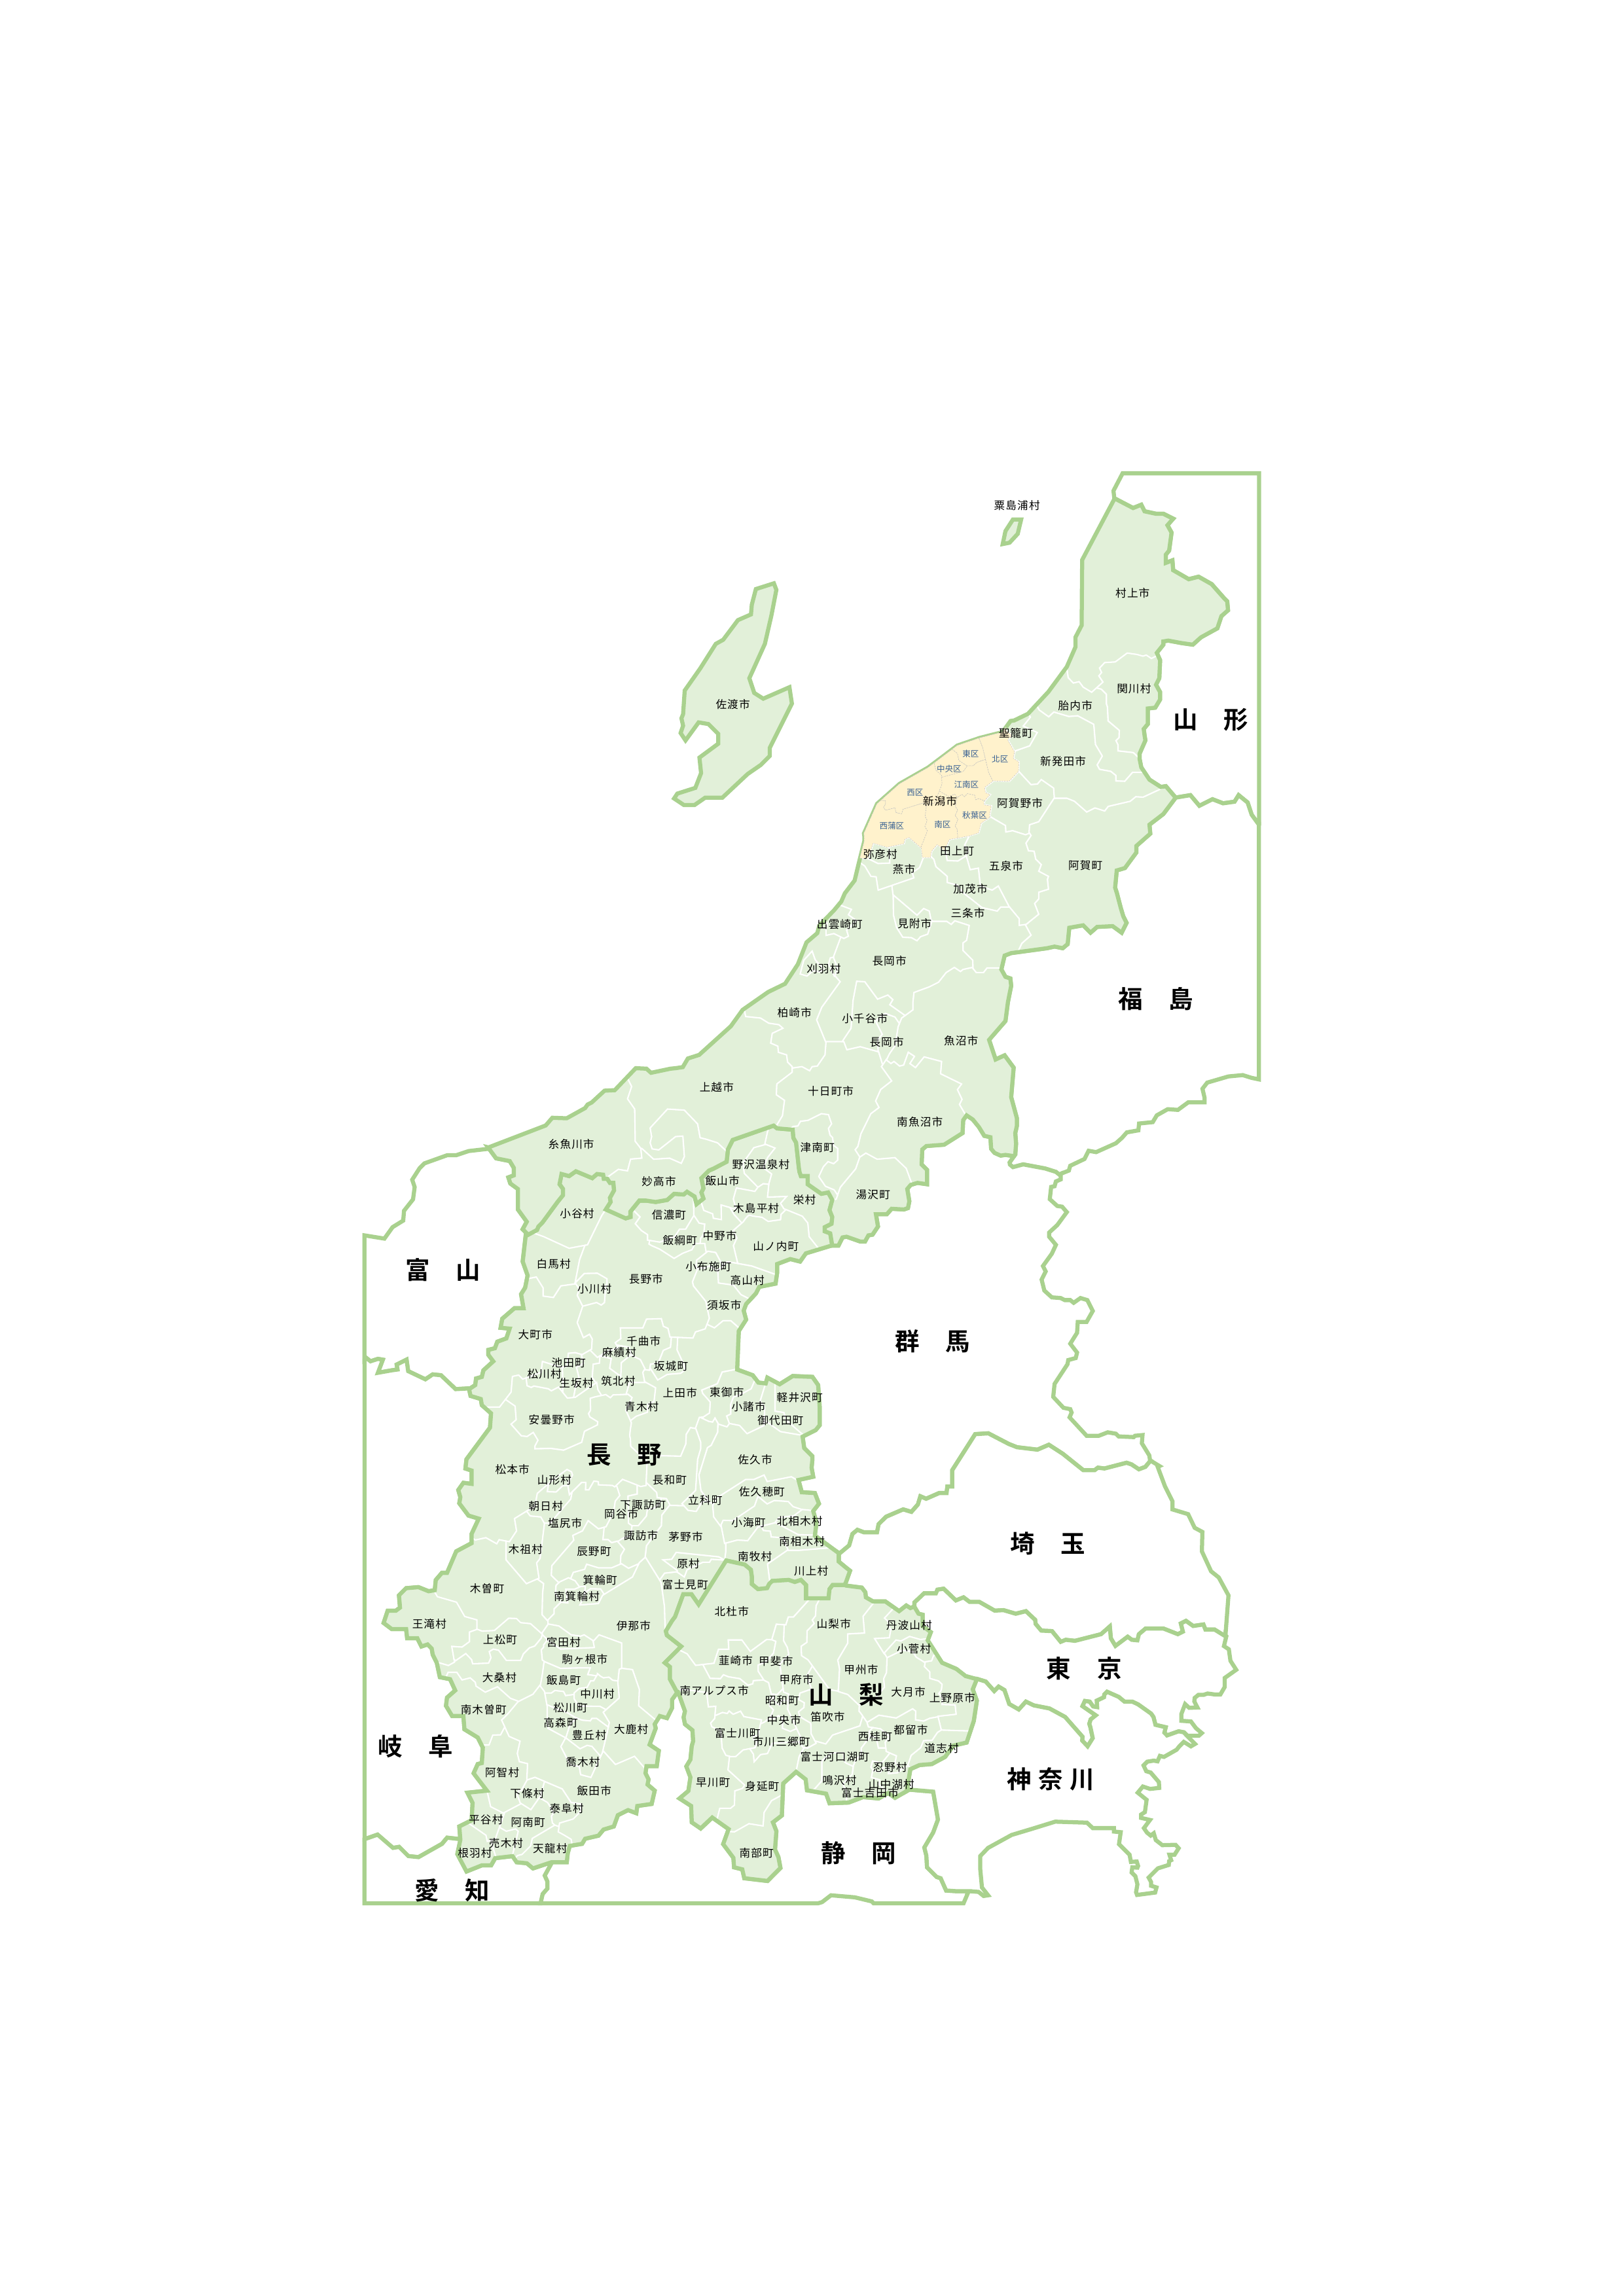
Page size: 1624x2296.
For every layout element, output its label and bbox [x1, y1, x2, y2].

text_box [488, 493, 1229, 699]
text_box [364, 473, 1259, 1904]
text_box [367, 699, 1259, 1910]
